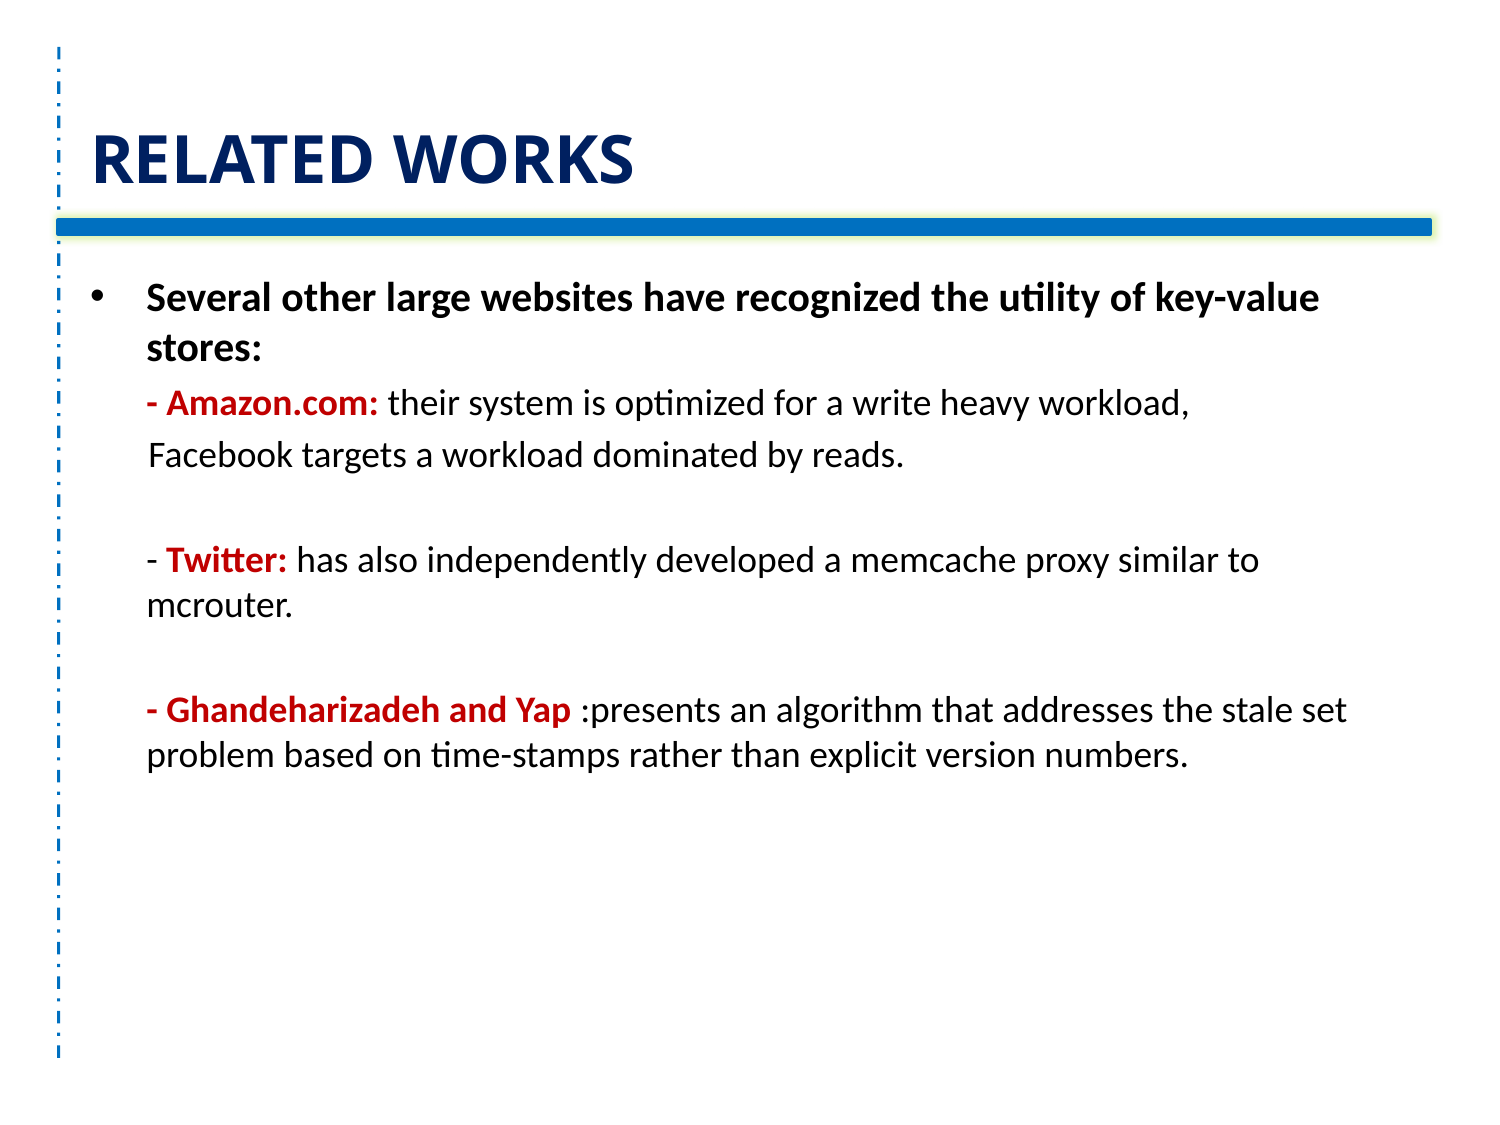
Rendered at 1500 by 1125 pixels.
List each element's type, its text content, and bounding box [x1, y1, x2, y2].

title RELATED WORKS [75, 82, 1425, 212]
text_box [56, 218, 1432, 236]
list Several other large websites have recognized the utility of key-value stores: - Amazon.com: their system is optimized for a write heavy workload, Facebook targets a workload dominated by reads. - Twitter: has also independently developed a memcache proxy similar to mcrouter. - Ghandeharizadeh and Yap :presents an algorithm that addresses the stale set problem based on time-stamps rather than explicit version numbers. [75, 262, 1425, 1055]
